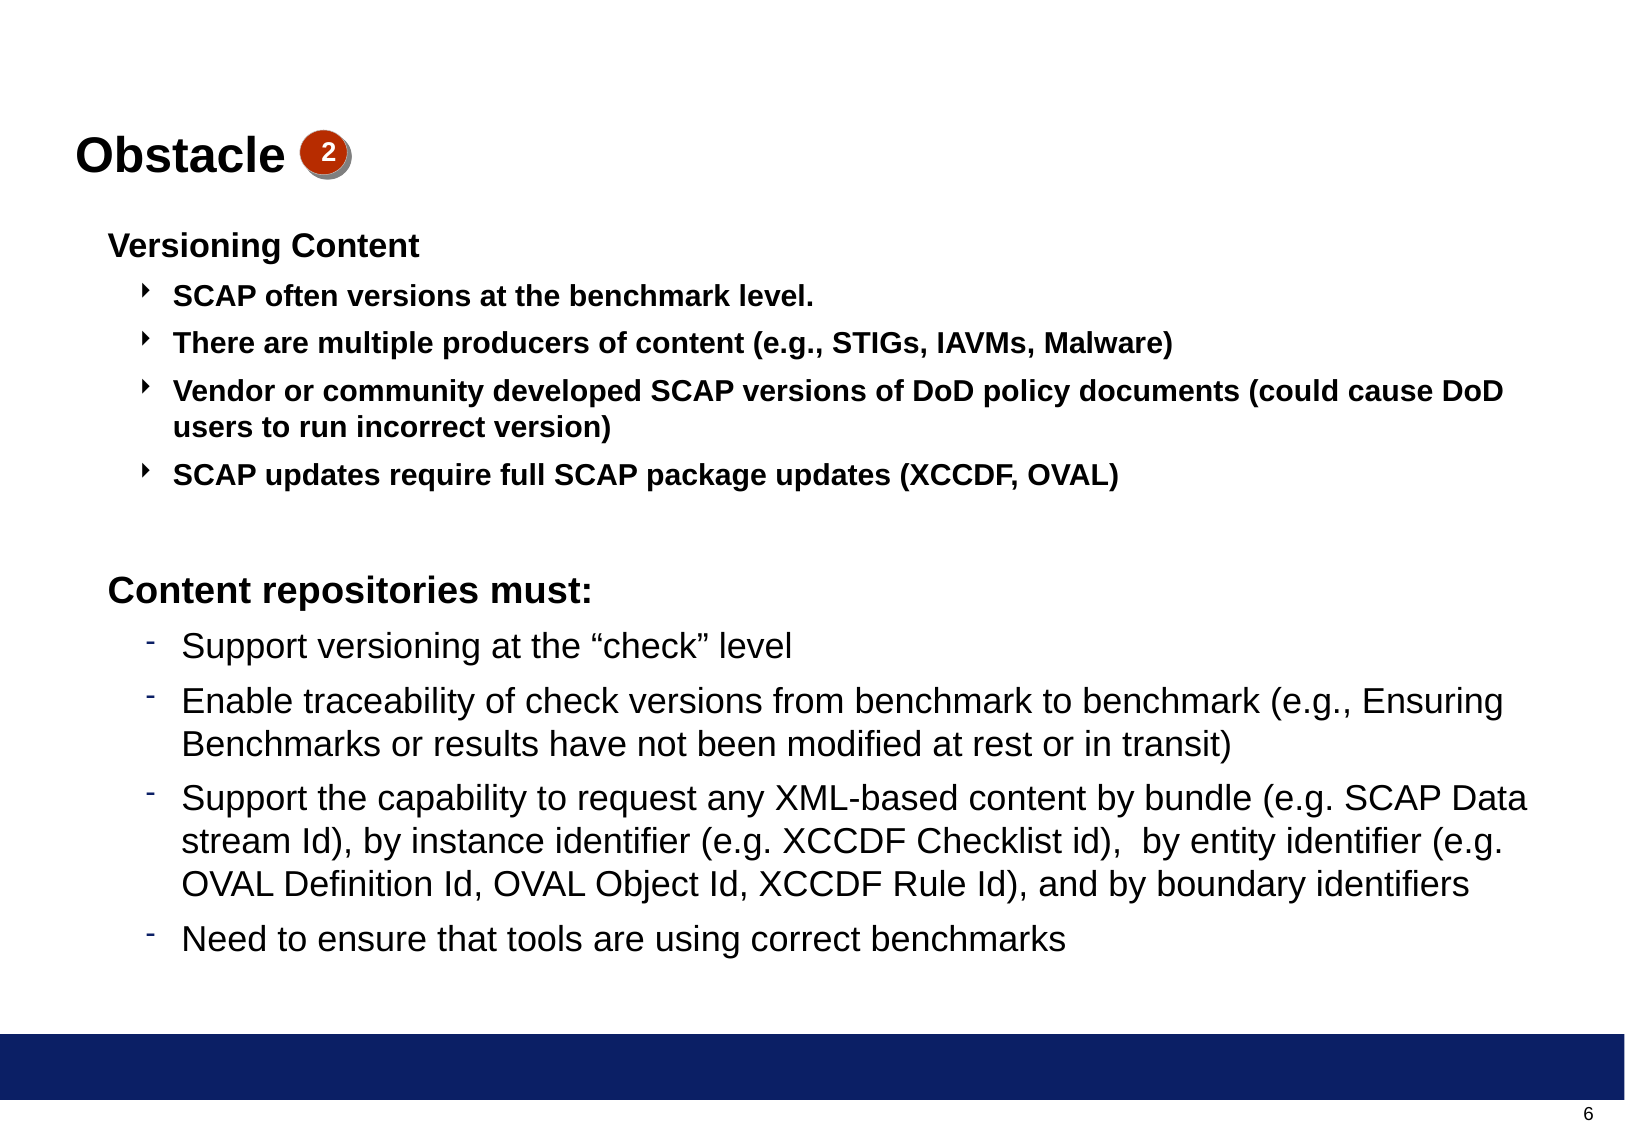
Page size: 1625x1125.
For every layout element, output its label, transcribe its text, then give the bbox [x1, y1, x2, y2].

list Versioning Content SCAP often versions at the benchmark level. There are multiple producers of content (e.g., STIGs, IAVMs, Malware) Vendor or community developed SCAP versions of DoD policy documents (could cause DoD users to run incorrect version) SCAP updates require full SCAP package updates (XCCDF, OVAL) Content repositories must: Support versioning at the “check” level Enable traceability of check versions from benchmark to benchmark (e.g., Ensuring Benchmarks or results have not been modified at rest or in transit) Support the capability to request any XML-based content by bundle (e.g. SCAP Data stream Id), by instance identifier (e.g. XCCDF Checklist id), by entity identifier (e.g. OVAL Definition Id, OVAL Object Id, XCCDF Rule Id), and by boundary identifiers Need to ensure that tools are using correct benchmarks [107, 223, 1563, 992]
title Obstacle [74, 45, 1550, 184]
text_box 2 [299, 129, 348, 175]
picture [0, 1034, 1625, 1100]
